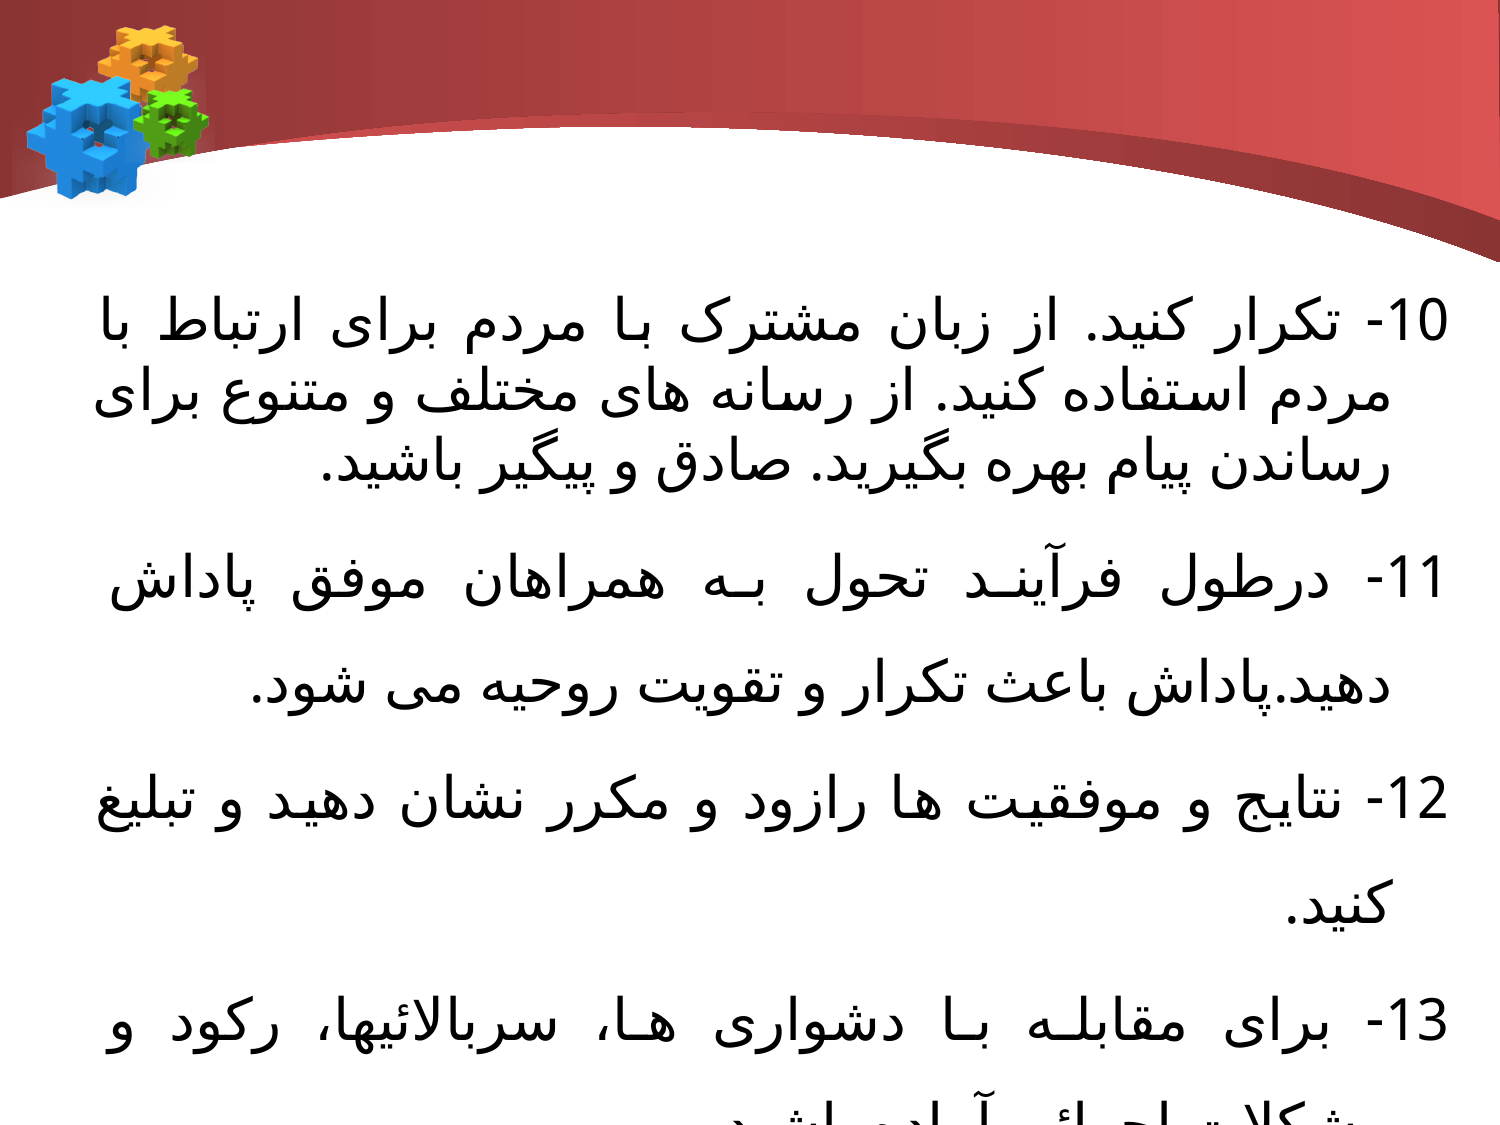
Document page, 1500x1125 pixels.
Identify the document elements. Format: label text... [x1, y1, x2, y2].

list 10- تکرار کنید. از زبان مشترک با مردم برای ارتباط با مردم استفاده کنید. از رسانه های مختلف و متنوع برای رساندن پیام بهره بگیرید. صادق و پیگیر باشید. 11- درطول فرآیند تحول به همراهان موفق پاداش دهید.پاداش باعث تکرار و تقویت روحیه می شود. 12- نتایج و موفقیت ها رازود و مکرر نشان دهید و تبلیغ کنید. 13- برای مقابله با دشواری ها، سربالائیها، رکود و مشکلات اجرائی آماده باشید. [74, 274, 1466, 923]
picture [12, 24, 215, 207]
